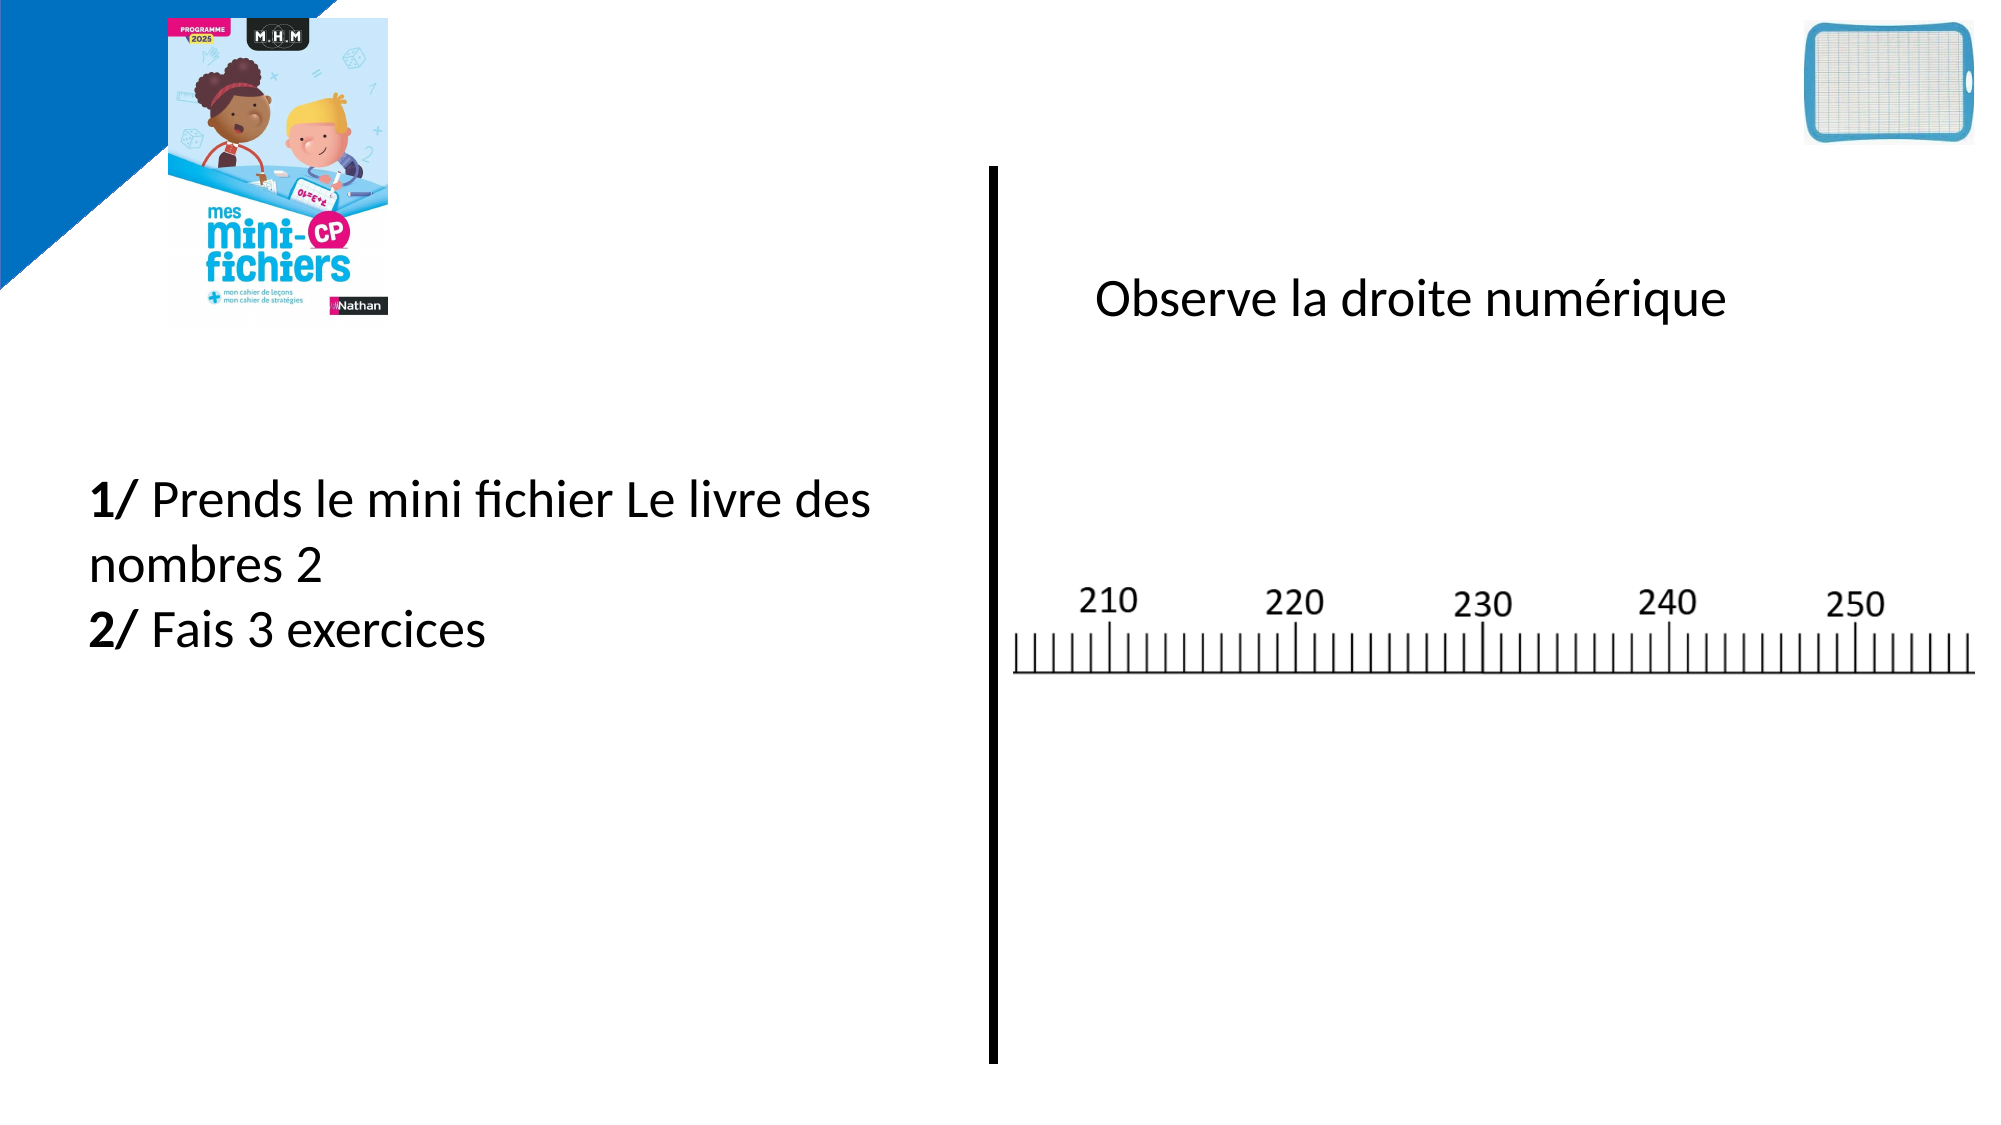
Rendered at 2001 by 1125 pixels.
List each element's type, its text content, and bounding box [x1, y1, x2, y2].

picture [168, 18, 388, 330]
picture [1803, 20, 1975, 145]
picture [1013, 562, 1975, 689]
text_box 1/ Prends le mini fichier Le livre des nombres 2 2/ Fais 3 exercices [73, 456, 993, 667]
text_box Observe la droite numérique [1080, 254, 2000, 335]
text_box [0, 0, 337, 290]
